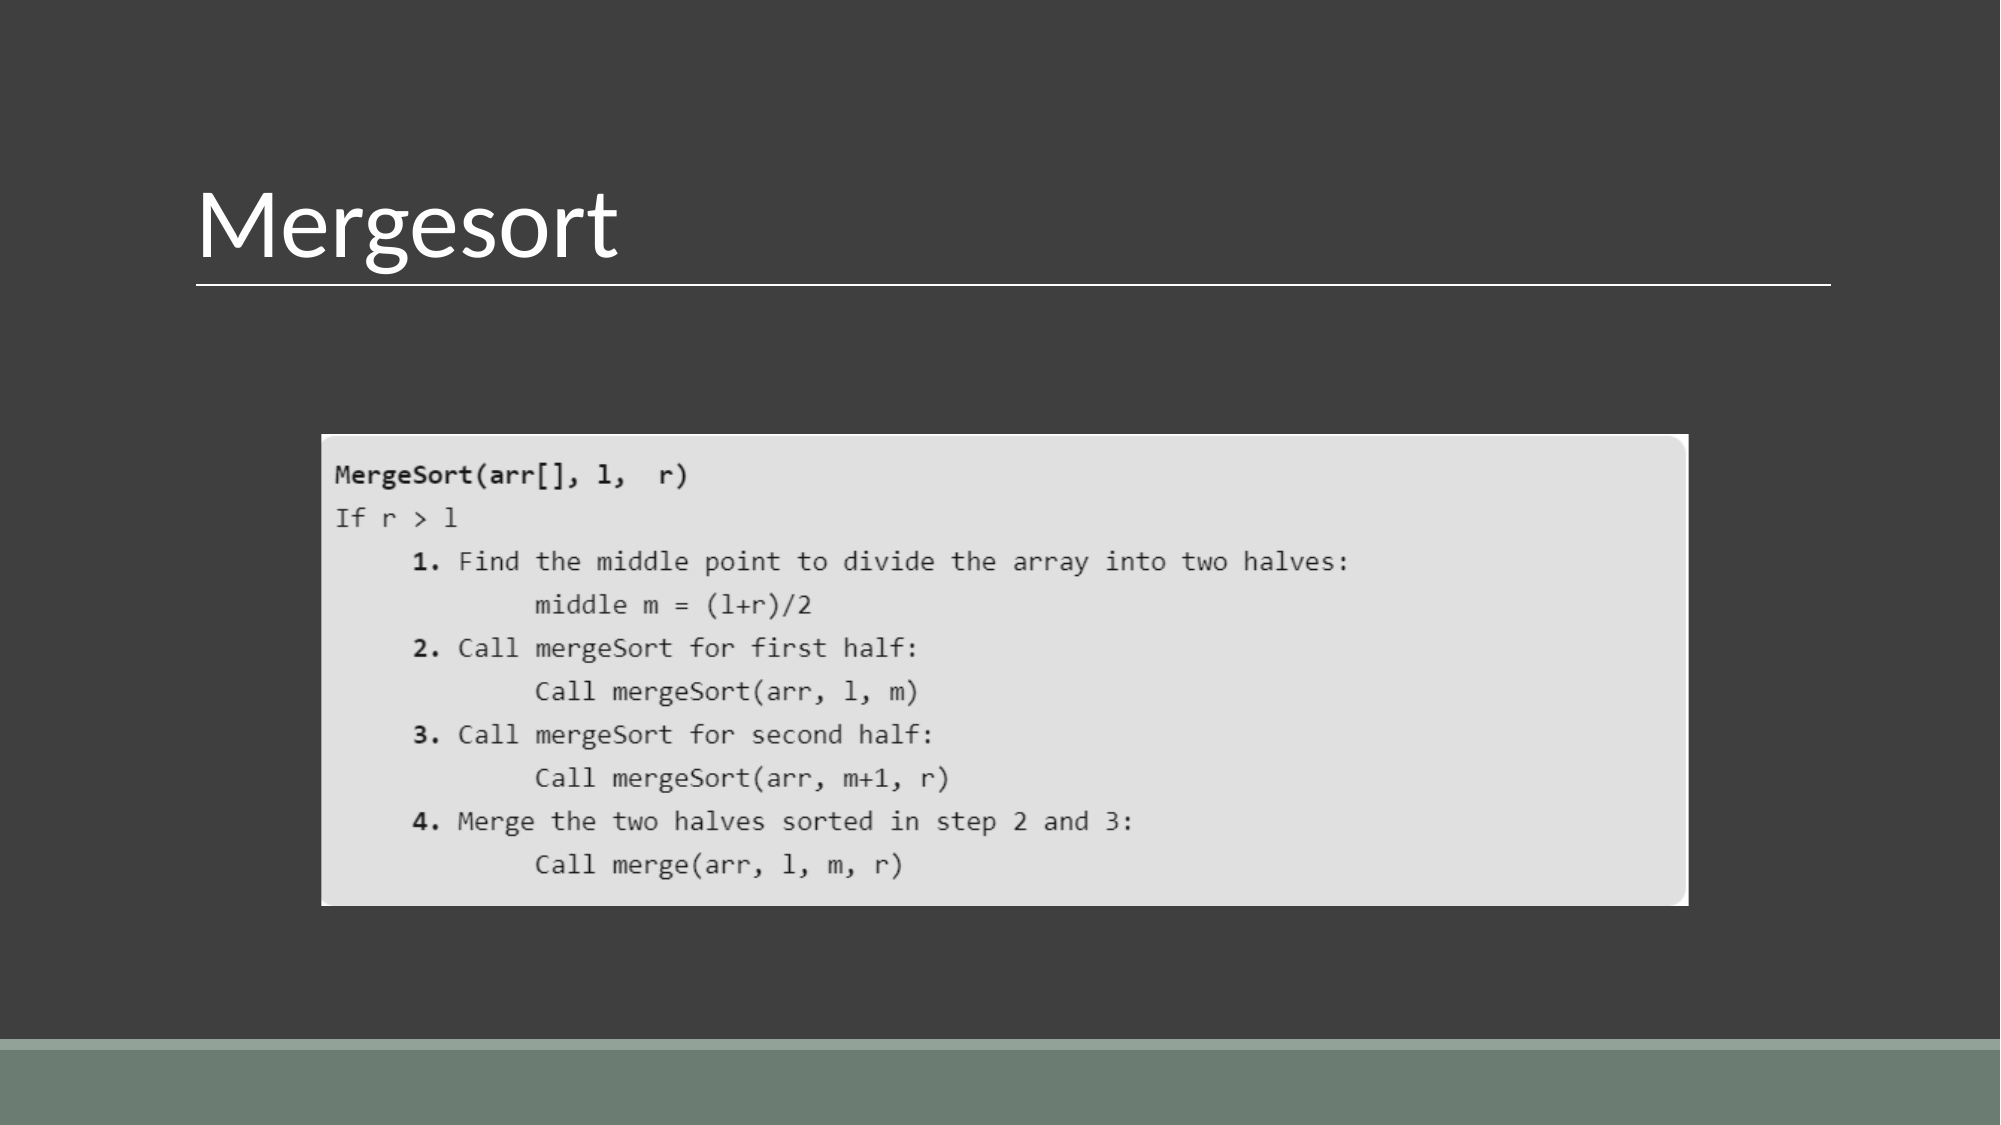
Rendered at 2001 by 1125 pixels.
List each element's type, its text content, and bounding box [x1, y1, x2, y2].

title Mergesort [180, 47, 1830, 285]
picture [321, 433, 1689, 906]
